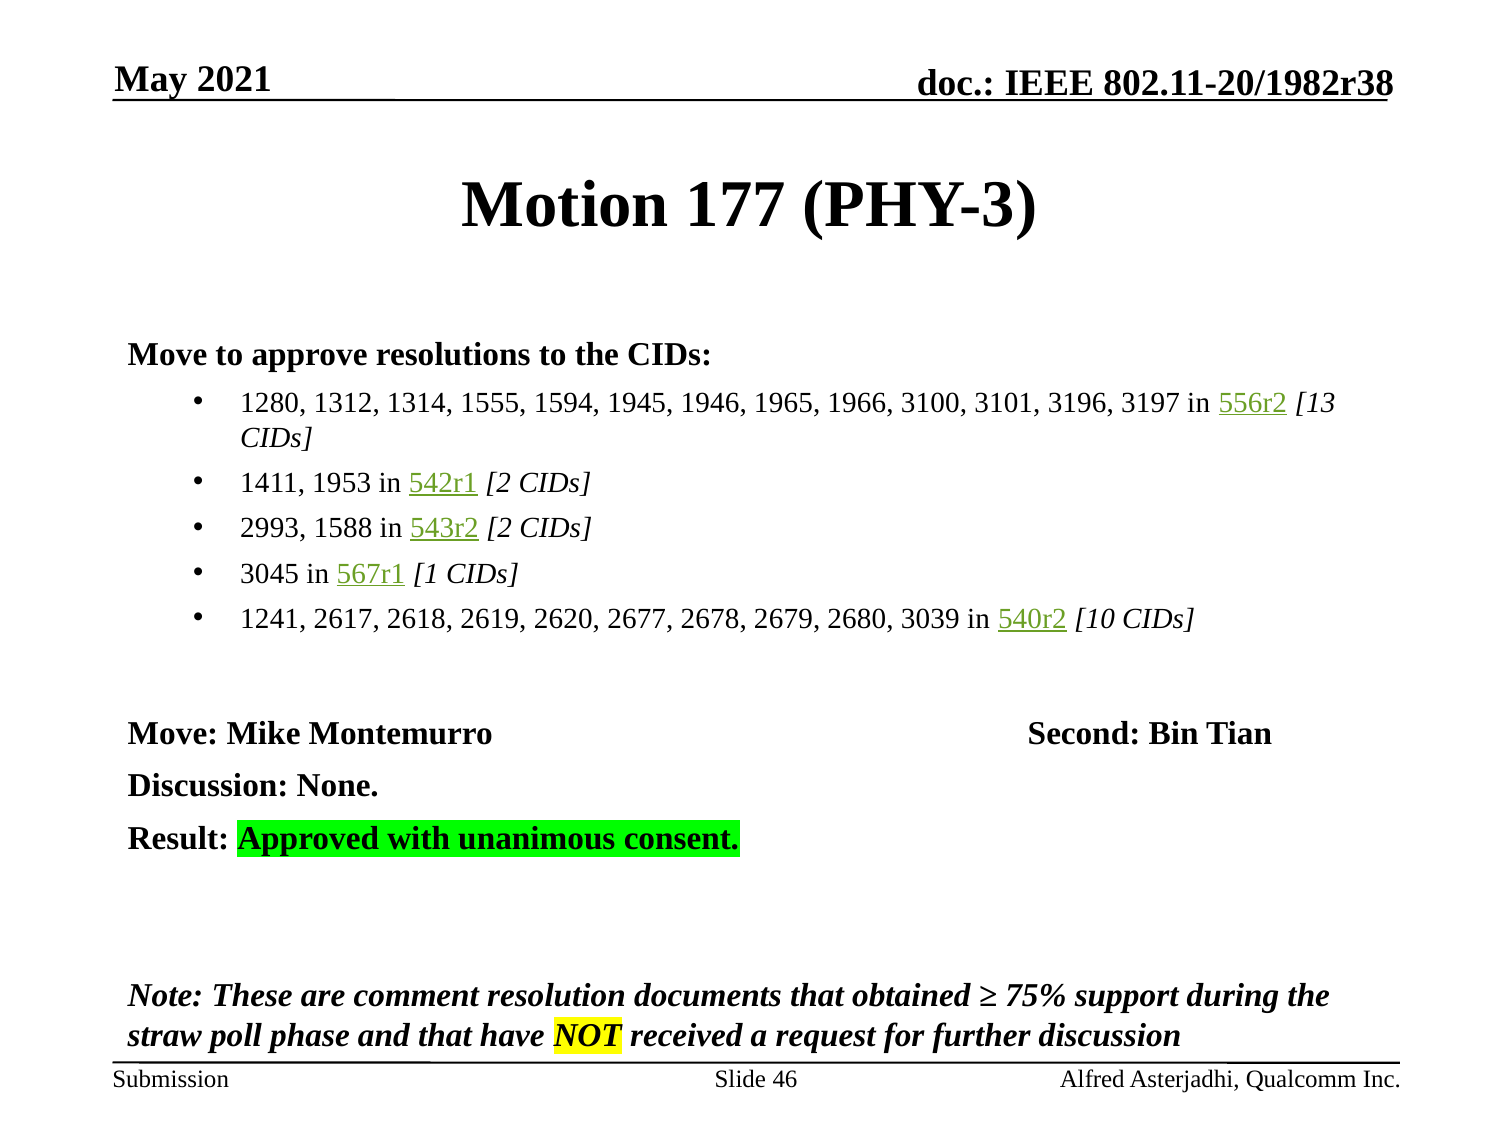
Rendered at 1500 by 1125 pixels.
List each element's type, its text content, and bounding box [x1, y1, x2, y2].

footer Alfred Asterjadhi, Qualcomm Inc. [878, 1061, 1402, 1093]
list Move to approve resolutions to the CIDs: 1280, 1312, 1314, 1555, 1594, 1945, 1946, 1965, 1966, 3100, 3101, 3196, 3197 in 556r2 [13 CIDs] 1411, 1953 in 542r1 [2 CIDs] 2993, 1588 in 543r2 [2 CIDs] 3045 in 567r1 [1 CIDs] 1241, 2617, 2618, 2619, 2620, 2677, 2678, 2679, 2680, 3039 in 540r2 [10 CIDs] Move: Mike Montemurro Second: Bin Tian Discussion: None. Result: Approved with unanimous consent. Note: These are comment resolution documents that obtained ≥ 75% support during the straw poll phase and that have NOT received a request for further discussion [112, 324, 1388, 1063]
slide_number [114, 54, 423, 100]
title Motion 177 (PHY-3) [112, 112, 1388, 288]
slide_number Slide 46 [712, 1061, 800, 1123]
